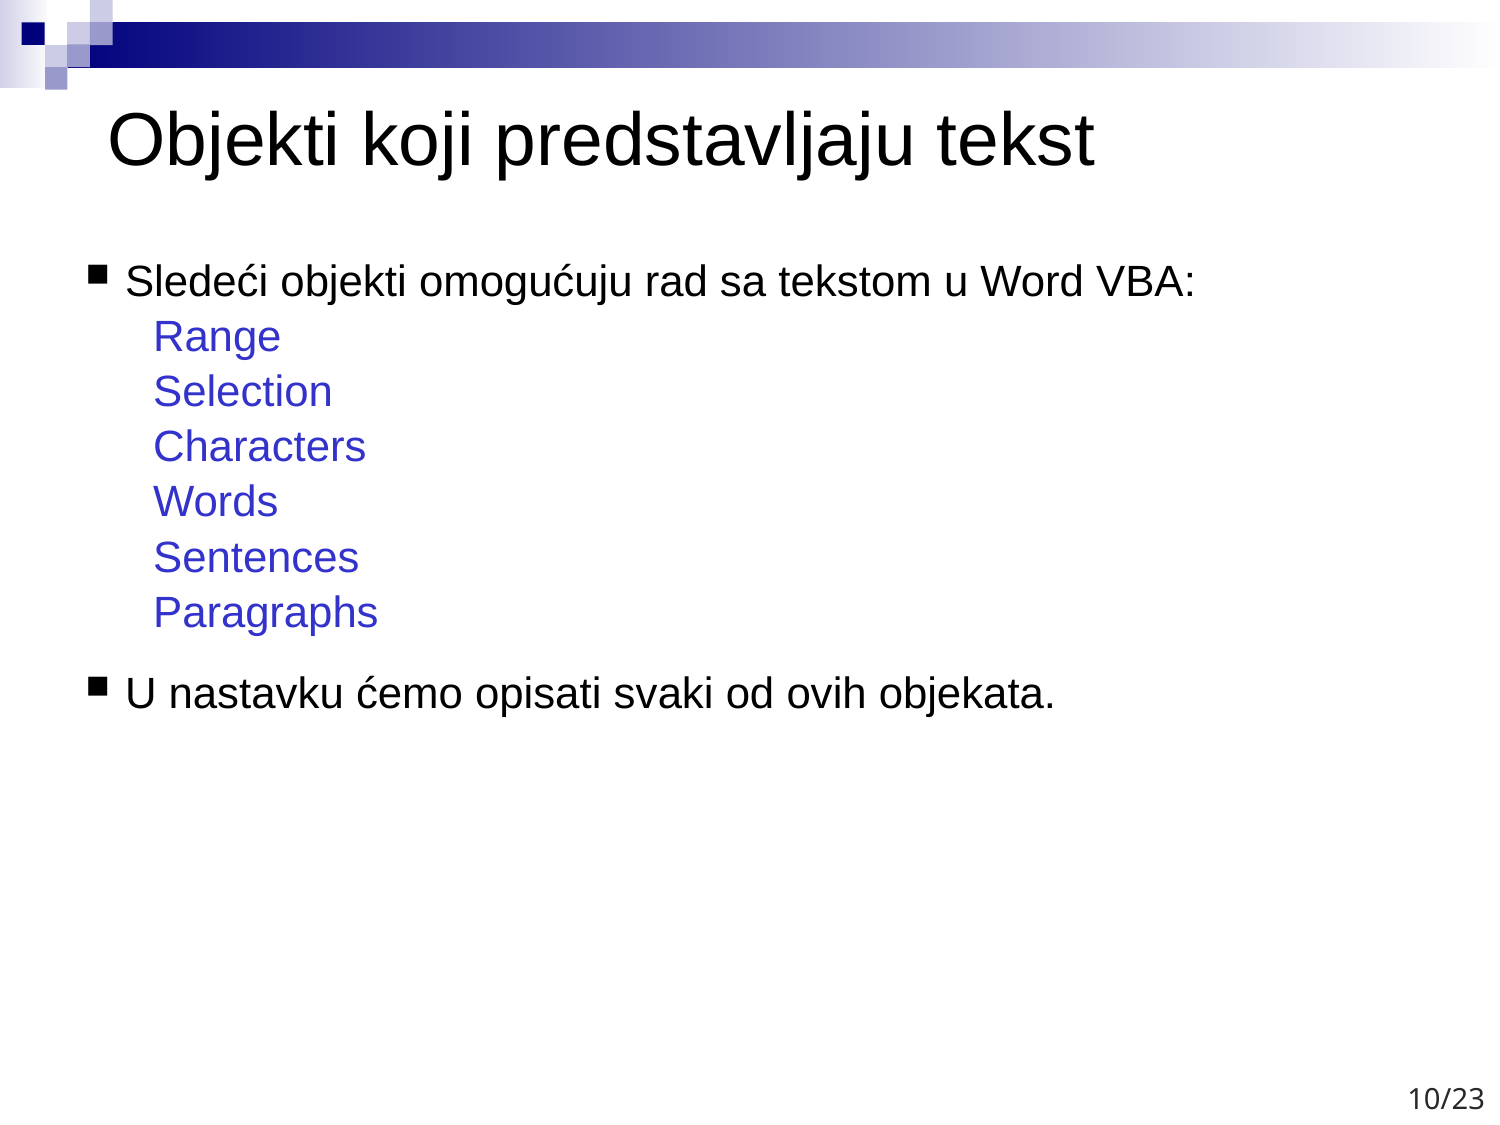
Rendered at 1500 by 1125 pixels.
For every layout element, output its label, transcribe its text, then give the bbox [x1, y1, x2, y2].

text_box 10/23 [1374, 1072, 1500, 1123]
title Objekti koji predstavljaju tekst [92, 75, 1129, 197]
list Sledeći objekti omogućuju rad sa tekstom u Word VBA: Range Selection Characters Words Sentences Paragraphs U nastavku ćemo opisati svaki od ovih objekata. [76, 255, 1270, 787]
